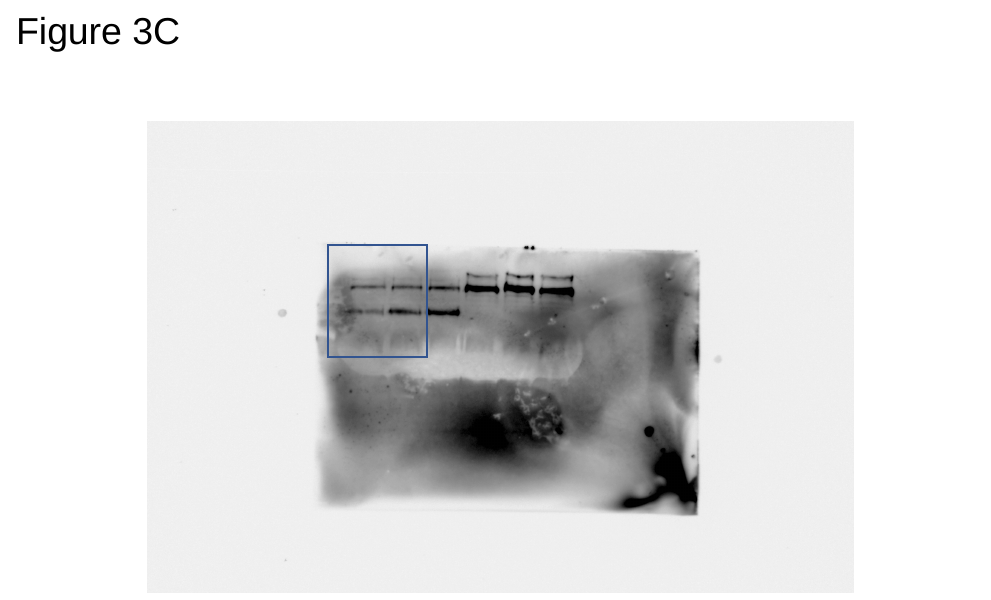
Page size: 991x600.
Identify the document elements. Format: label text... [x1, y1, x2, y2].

picture [147, 121, 854, 593]
text_box Figure 3C [1, 0, 196, 60]
